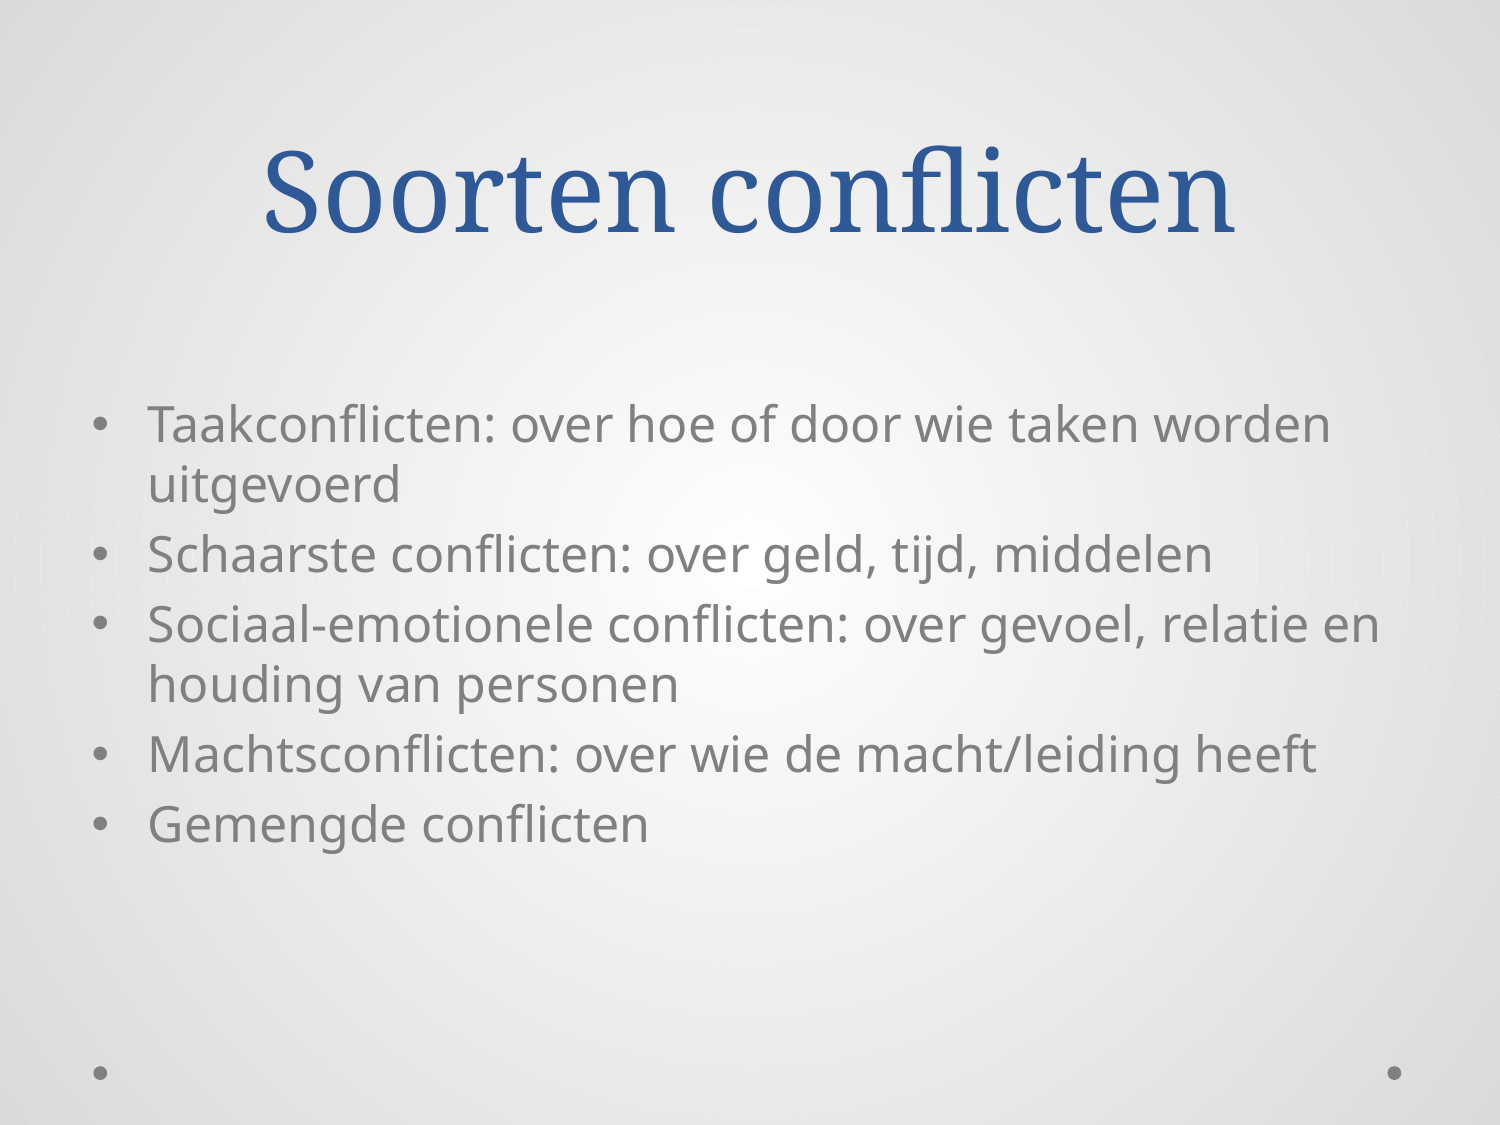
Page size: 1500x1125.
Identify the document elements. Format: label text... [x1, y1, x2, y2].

title Soorten conflicten [75, 0, 1425, 263]
list Taakconflicten: over hoe of door wie taken worden uitgevoerd Schaarste conflicten: over geld, tijd, middelen Sociaal-emotionele conflicten: over gevoel, relatie en houding van personen Machtsconflicten: over wie de macht/leiding heeft Gemengde conflicten [76, 385, 1425, 1005]
